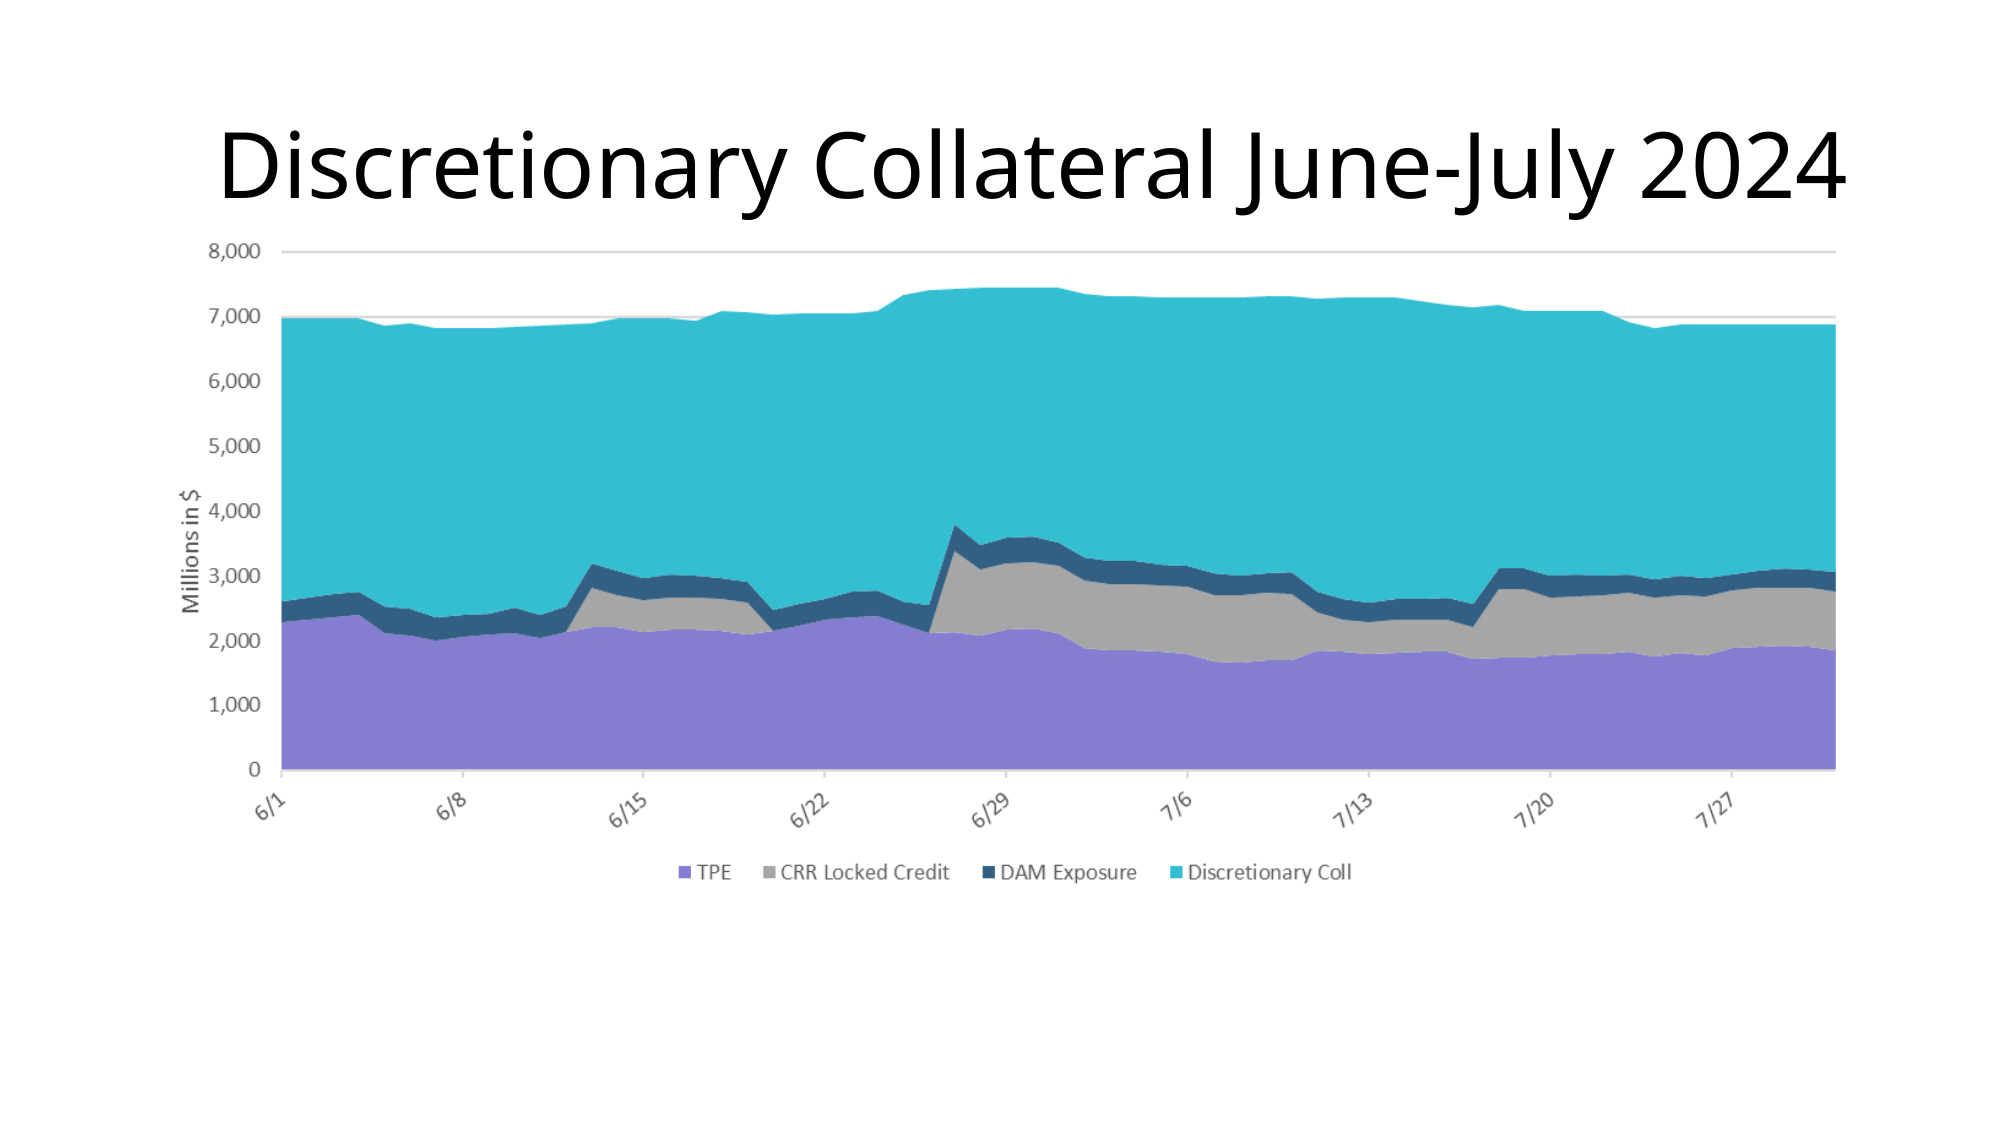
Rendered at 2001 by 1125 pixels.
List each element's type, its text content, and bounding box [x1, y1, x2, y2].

title Discretionary Collateral June-July 2024 [137, 59, 1930, 278]
picture [137, 224, 1885, 910]
